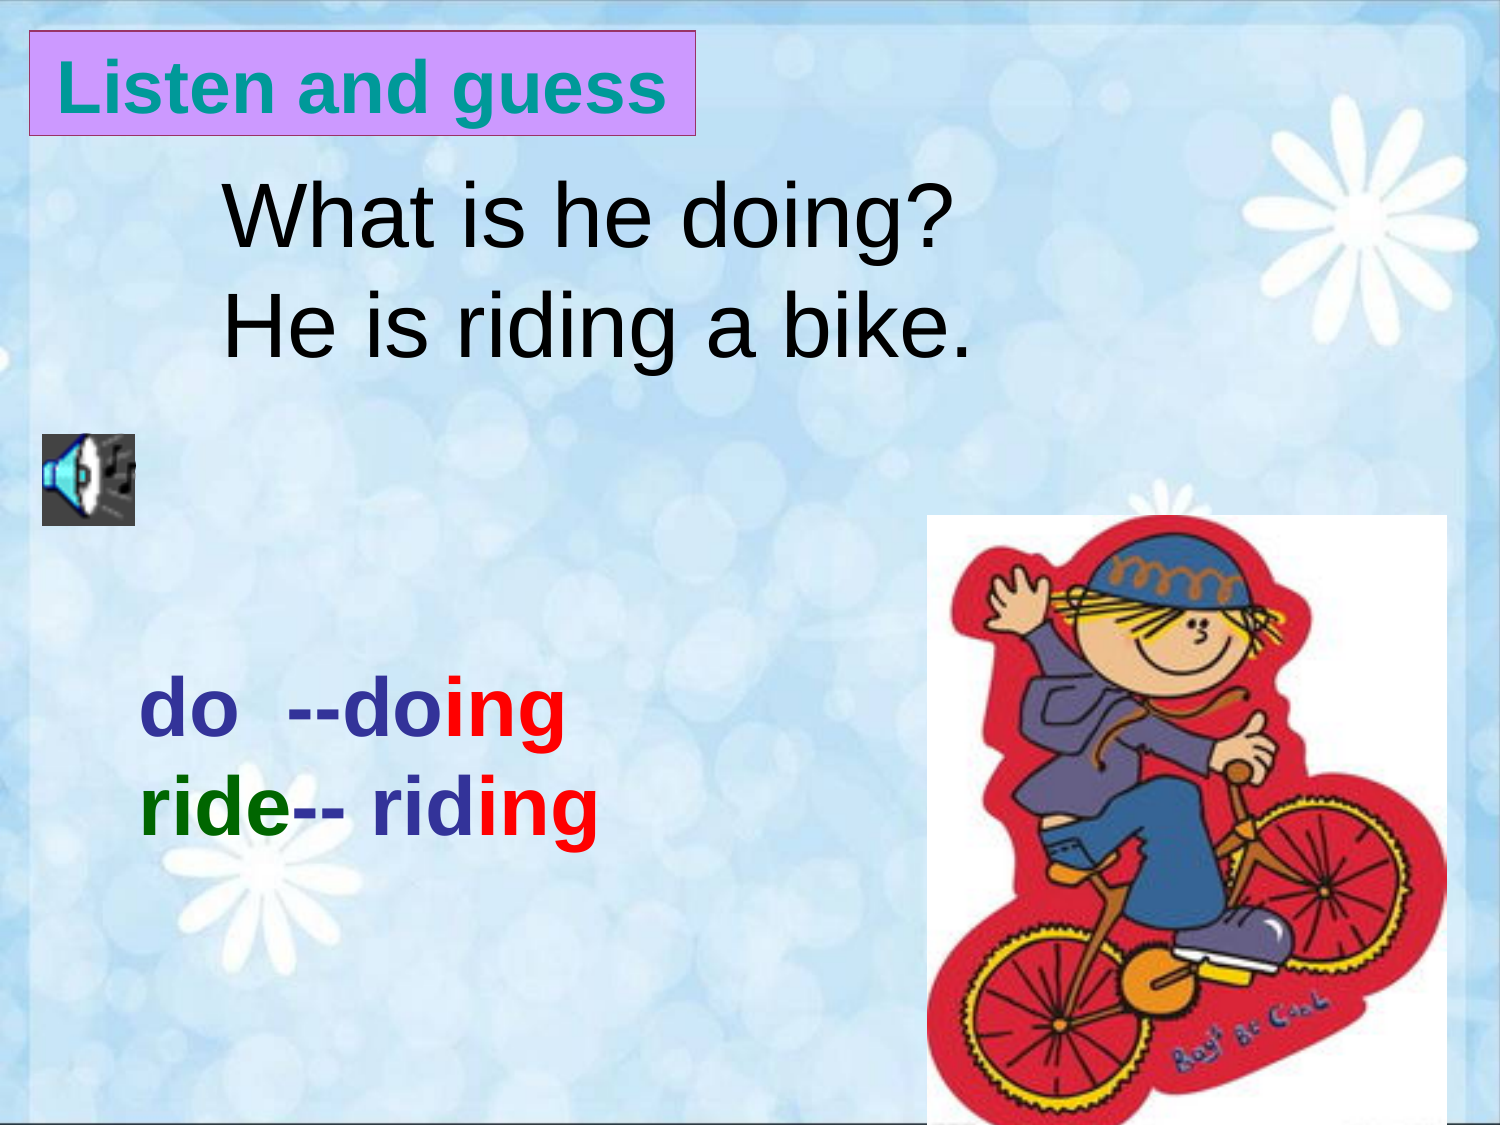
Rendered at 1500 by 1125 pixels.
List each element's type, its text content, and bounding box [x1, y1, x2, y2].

text_box do --doing ride-- riding [123, 645, 821, 860]
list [926, 515, 1448, 1125]
picture [0, 0, 1500, 1125]
text_box What is he doing? He is riding a bike. [206, 148, 1263, 384]
text_box Listen and guess [29, 30, 696, 136]
